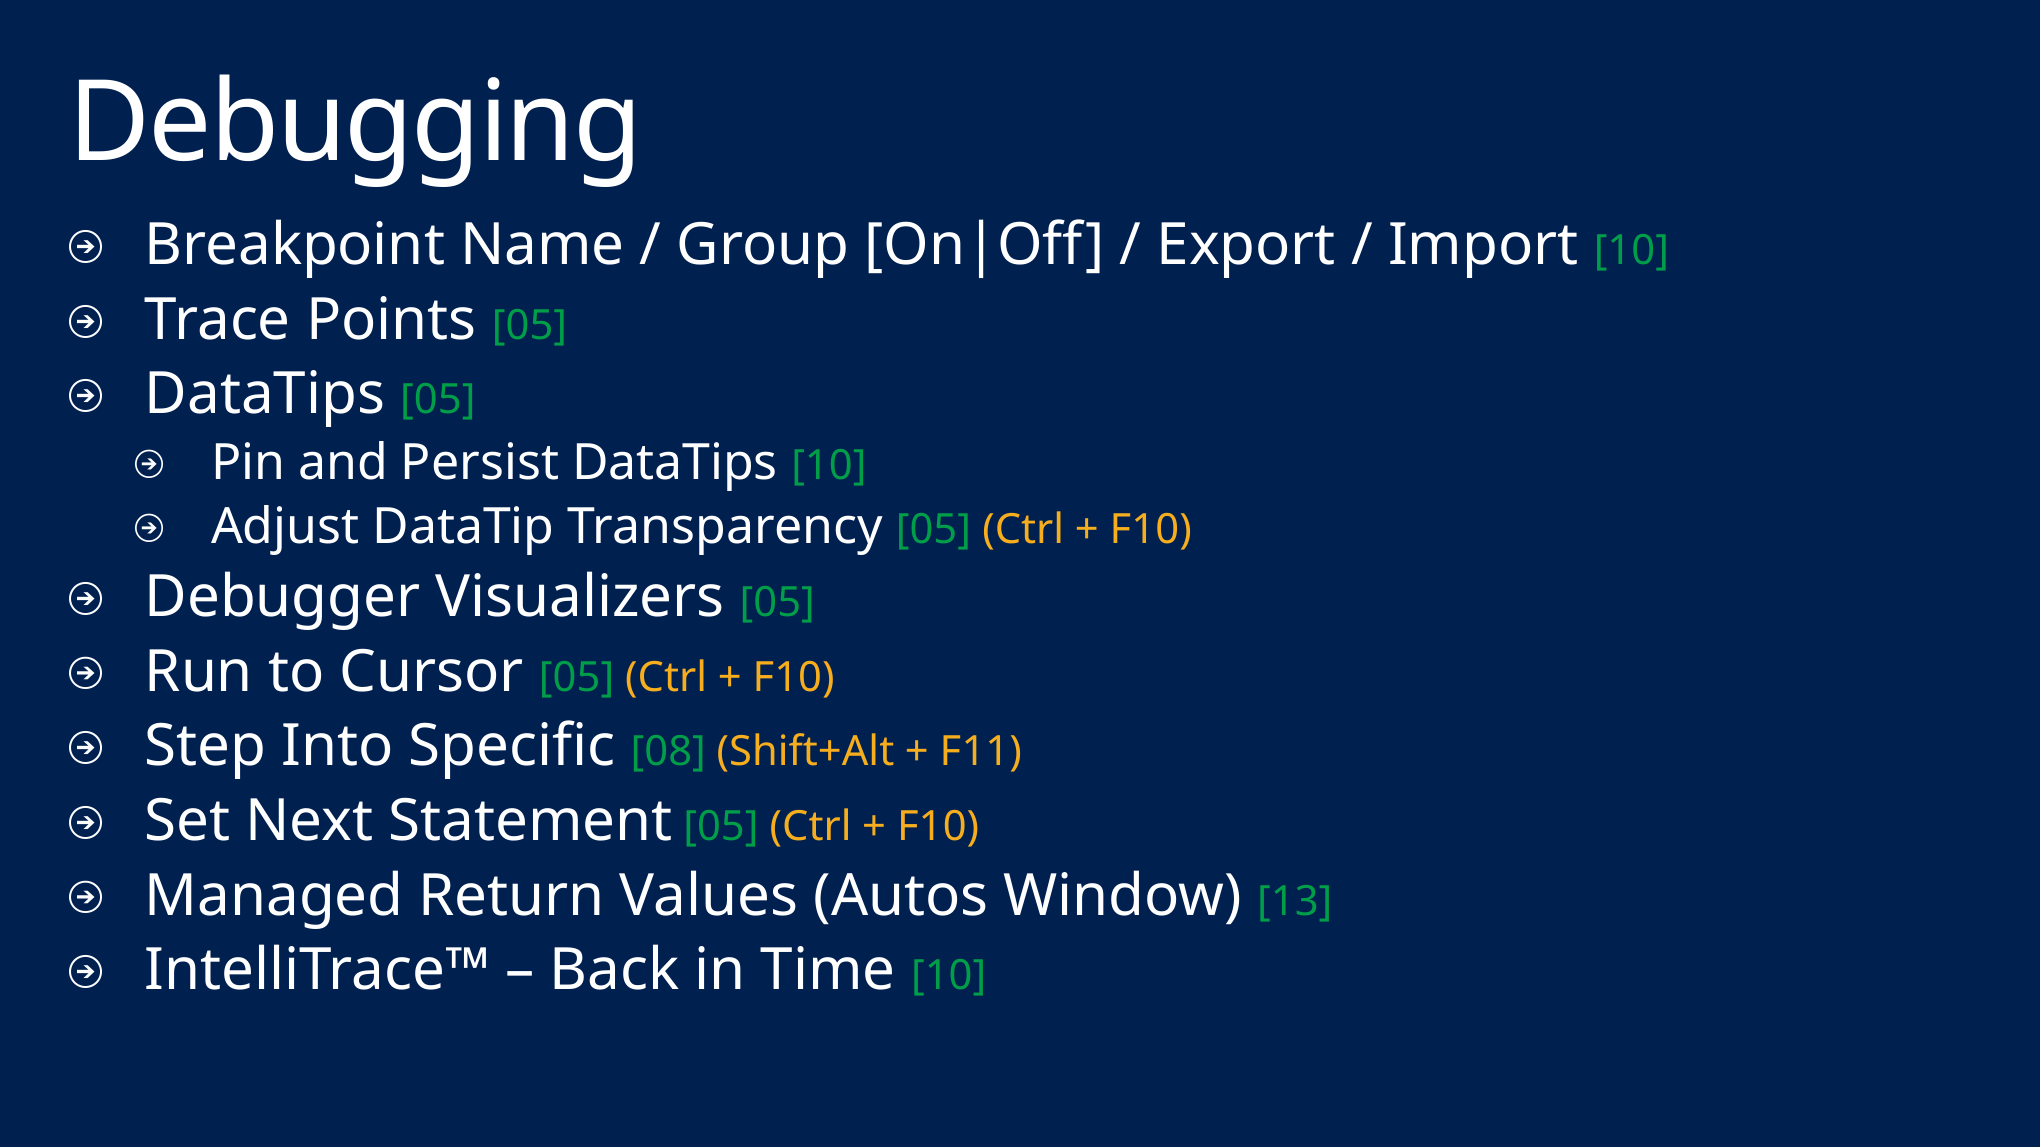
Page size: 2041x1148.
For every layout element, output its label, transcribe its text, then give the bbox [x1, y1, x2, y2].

picture [69, 797, 110, 839]
picture [69, 872, 110, 913]
picture [69, 722, 110, 764]
title Debugging [45, 48, 1996, 199]
picture [69, 573, 110, 615]
picture [135, 442, 171, 478]
picture [69, 370, 110, 412]
picture [69, 946, 110, 988]
picture [69, 296, 110, 338]
picture [69, 221, 110, 263]
list Breakpoint Name / Group [On|Off] / Export / Import [10] Trace Points [05] DataTips [05] Pin and Persist DataTips [10] Adjust DataTip Transparency [05] (Ctrl + F10) Debugger Visualizers [05] Run to Cursor [05] (Ctrl + F10) Step Into Specific [08] (Shift+Alt + F11) Set Next Statement [05] (Ctrl + F10) Managed Return Values (Autos Window) [13] IntelliTrace™ – Back in Time [10] [45, 199, 1996, 1049]
picture [135, 506, 171, 542]
picture [69, 648, 110, 689]
